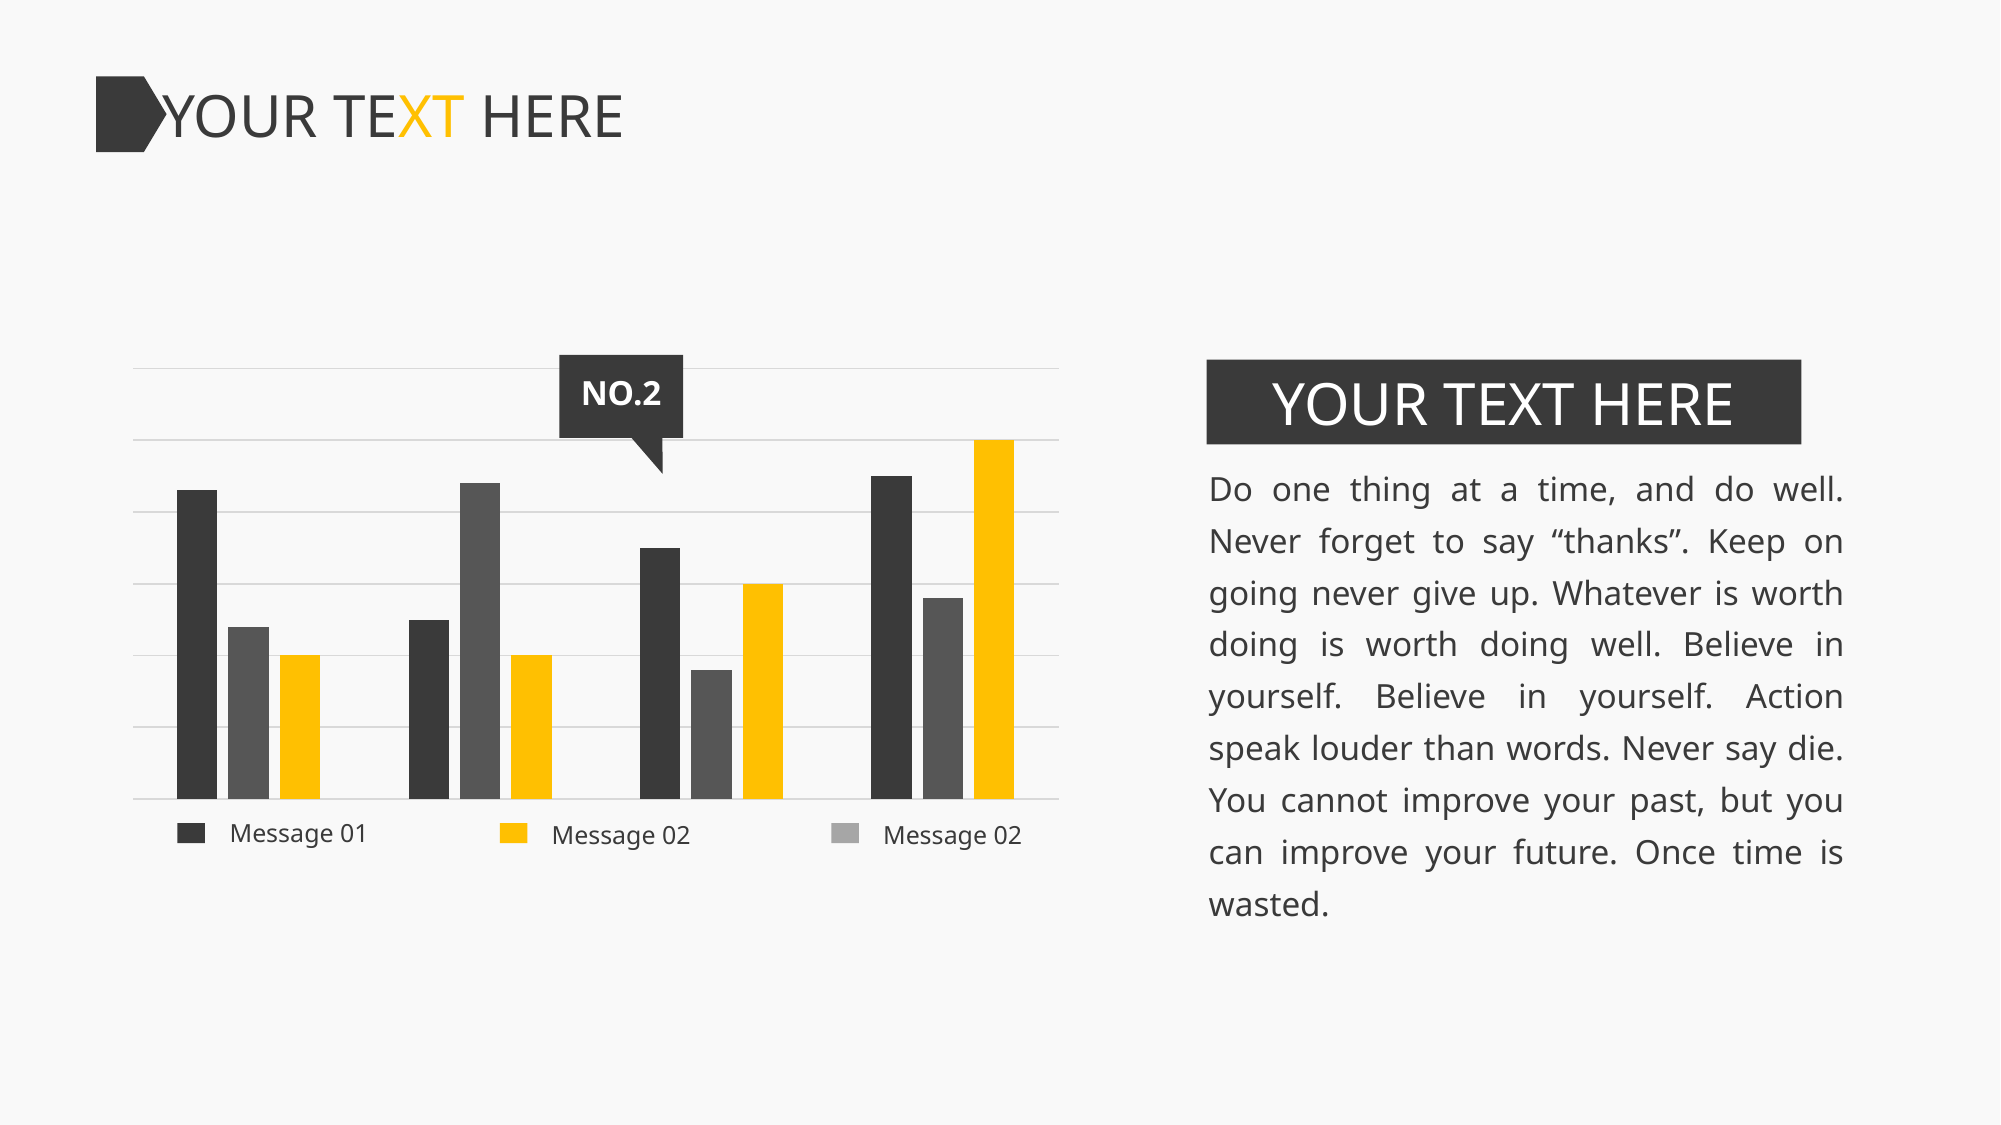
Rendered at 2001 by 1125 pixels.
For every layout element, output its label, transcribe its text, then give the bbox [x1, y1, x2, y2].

text_box YOUR TEXT HERE [1206, 359, 1802, 445]
text_box [830, 822, 860, 844]
chart [113, 359, 1078, 808]
text_box Message 01 [0, 809, 622, 855]
text_box Message 02 [919, 812, 1194, 857]
text_box Message 02 [323, 812, 919, 857]
text_box [499, 822, 528, 844]
text_box [176, 822, 206, 844]
text_box Do one thing at a time, and do well. Never forget to say “thanks”. Keep on going never give up. Whatever is worth doing is worth doing well. Believe in yourself. Believe in yourself. Action speak louder than words. Never say die. You cannot improve your past, but you can improve your future. Once time is wasted. [1194, 448, 1860, 930]
text_box [558, 353, 685, 359]
text_box YOUR TEXT HERE [95, 71, 691, 157]
